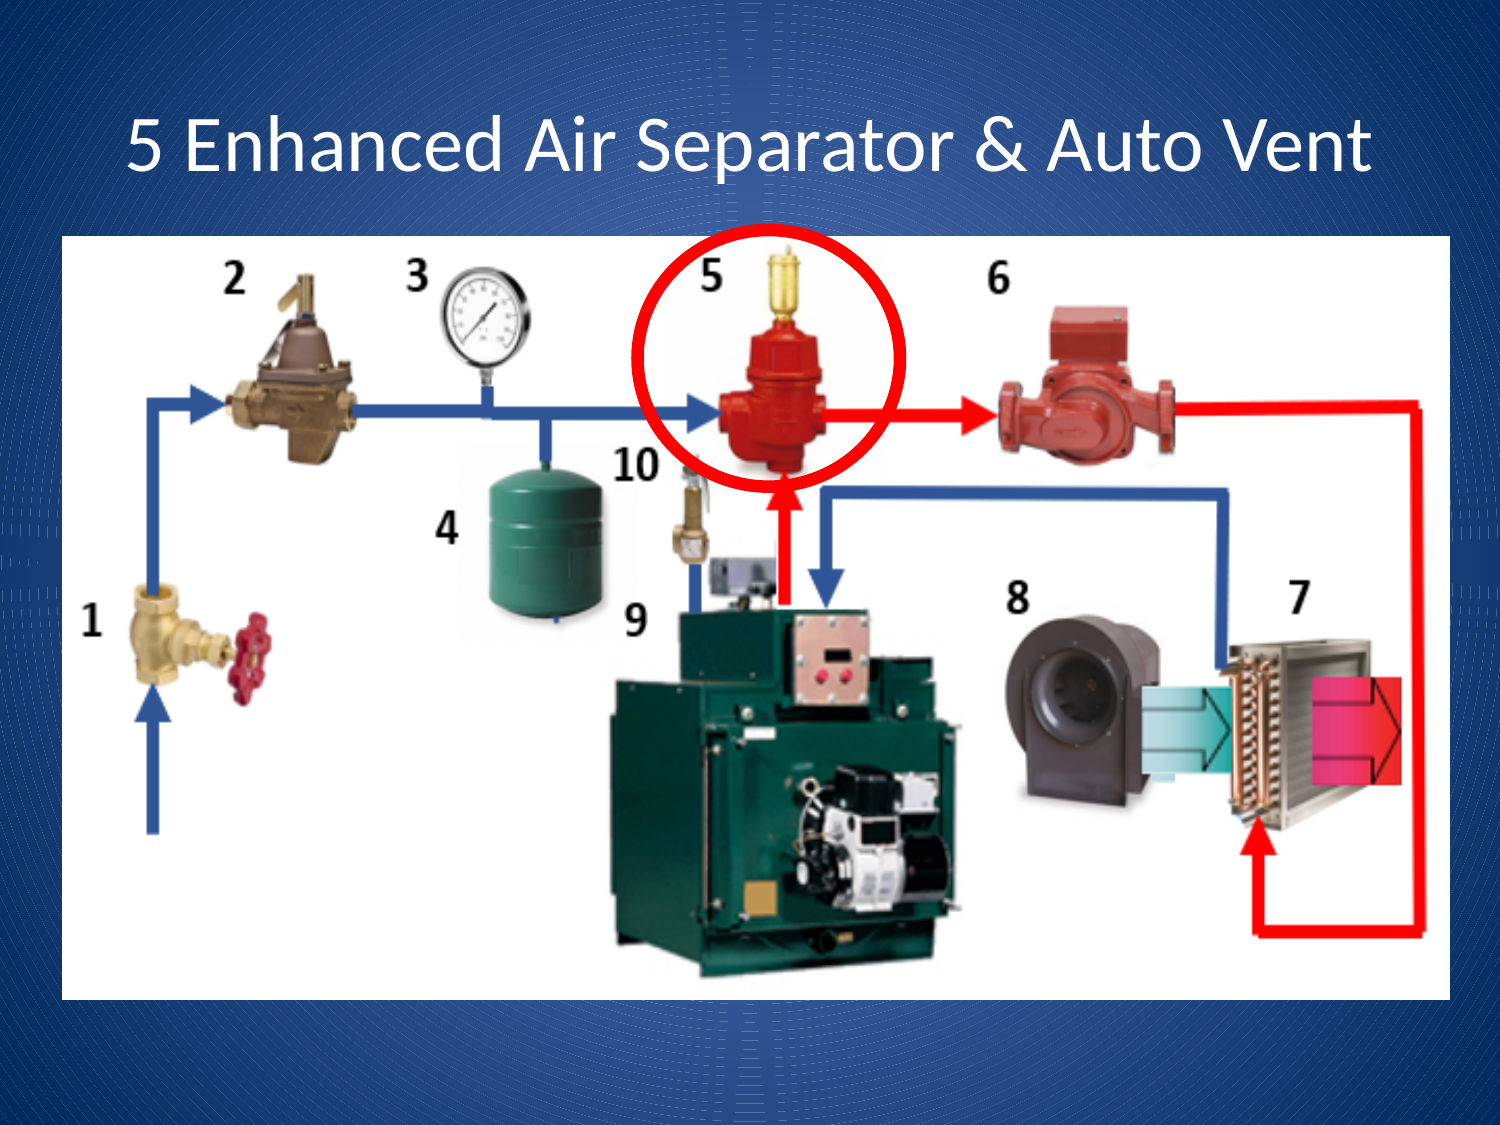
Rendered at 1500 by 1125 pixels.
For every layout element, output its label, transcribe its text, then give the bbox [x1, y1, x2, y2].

picture [62, 236, 1451, 1001]
text_box [725, 227, 813, 235]
title 5 Enhanced Air Separator & Auto Vent [75, 45, 1425, 233]
